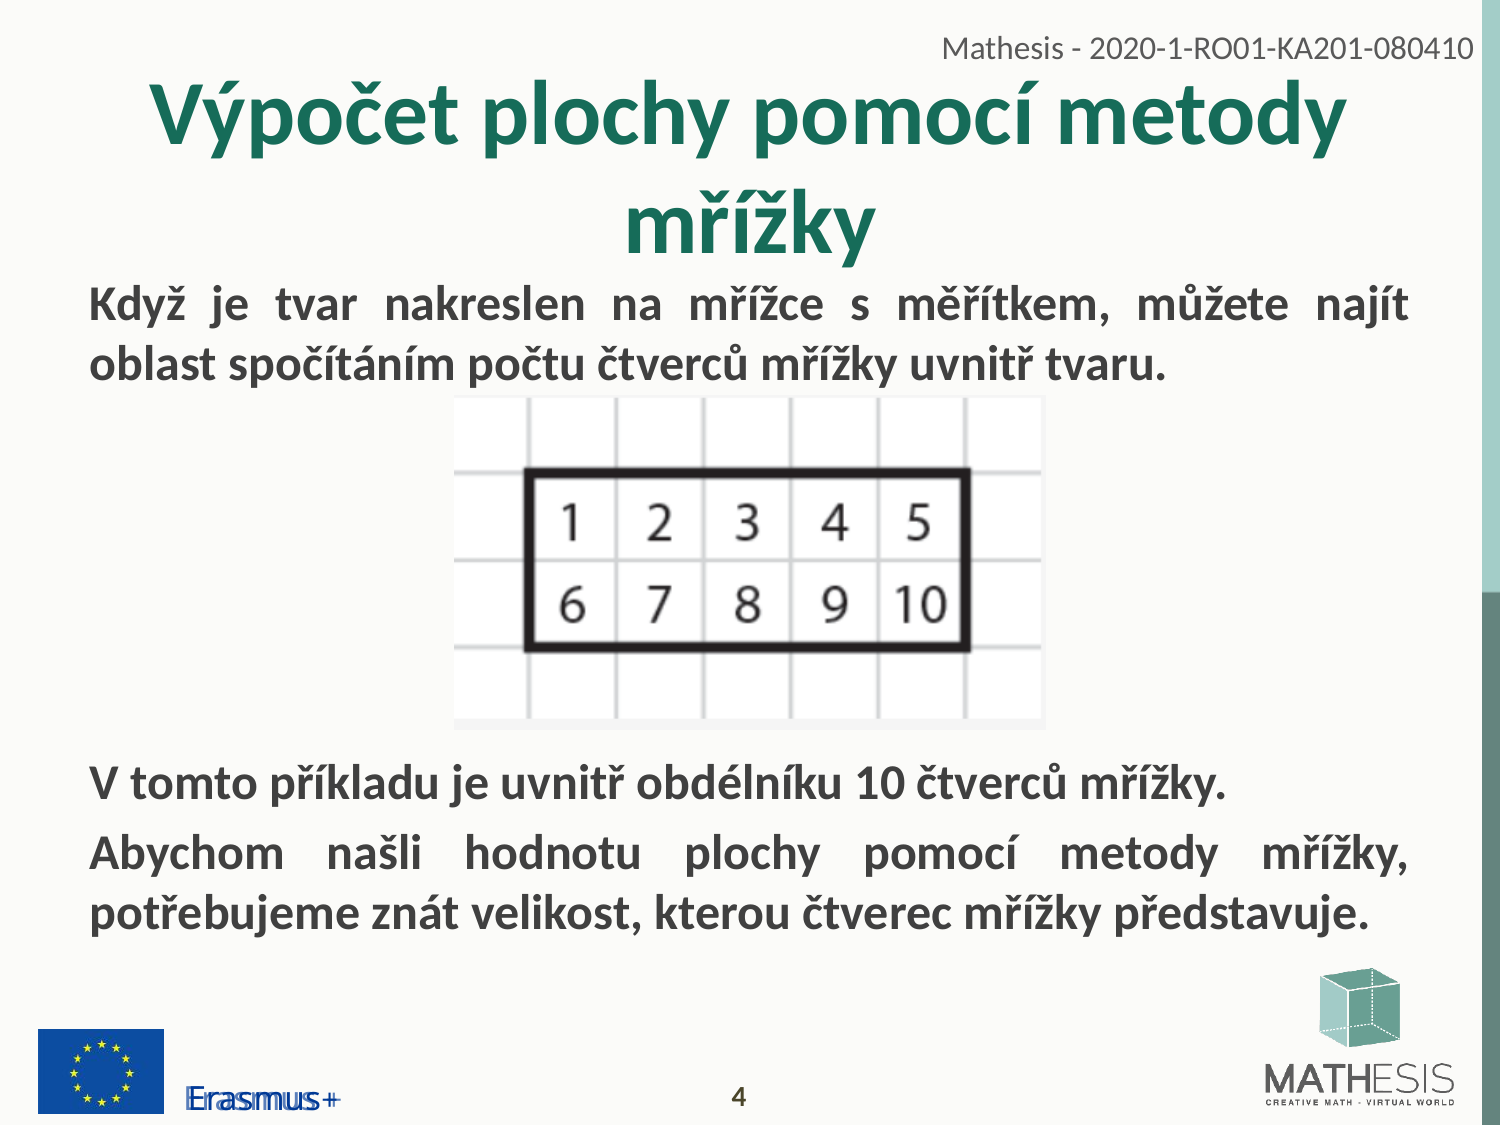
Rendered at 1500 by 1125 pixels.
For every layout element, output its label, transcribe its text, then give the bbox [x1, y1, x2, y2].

title Výpočet plochy pomocí metody mřížky [75, 45, 1425, 233]
picture [38, 1029, 164, 1114]
picture [454, 394, 1046, 730]
list Když je tvar nakreslen na mřížce s měřítkem, můžete najít oblast spočítáním počtu čtverců mřížky uvnitř tvaru. V tomto příkladu je uvnitř obdélníku 10 čtverců mřížky. Abychom našli hodnotu plochy pomocí metody mřížky, potřebujeme znát velikost, kterou čtverec mřížky představuje. [75, 262, 1425, 1005]
